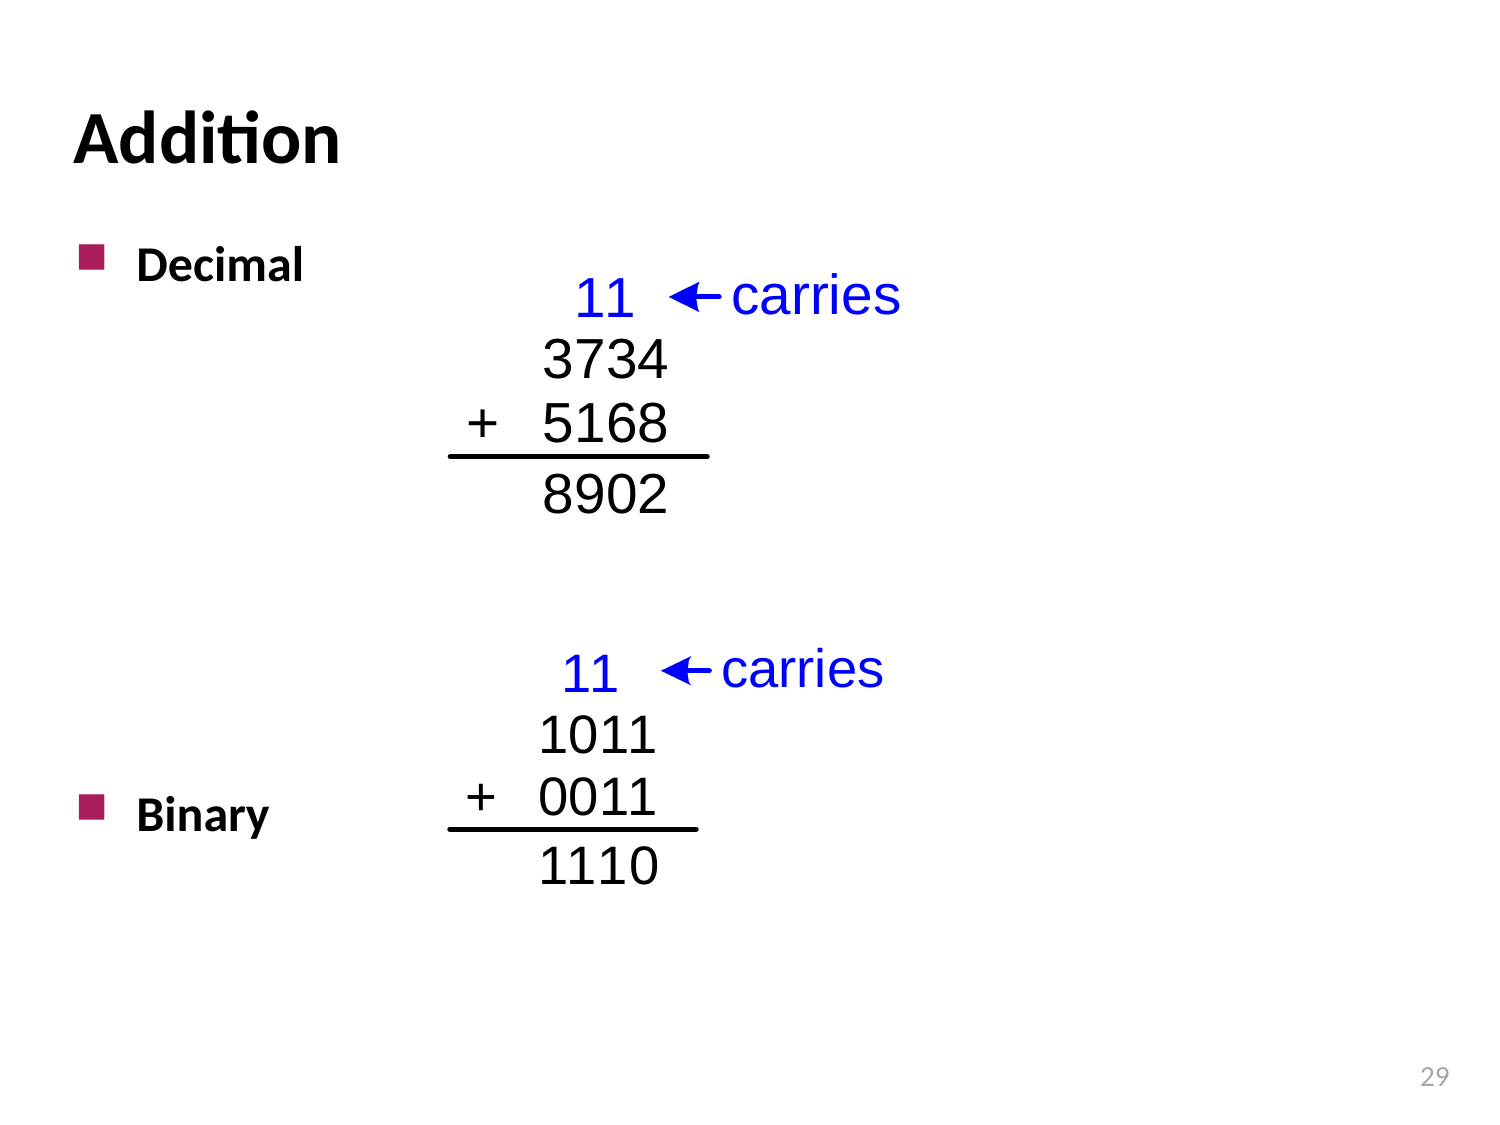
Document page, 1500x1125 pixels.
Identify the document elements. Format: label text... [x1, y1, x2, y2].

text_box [437, 622, 900, 913]
title Addition [58, 71, 1305, 197]
list Decimal Binary [64, 223, 1361, 1040]
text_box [437, 247, 918, 544]
